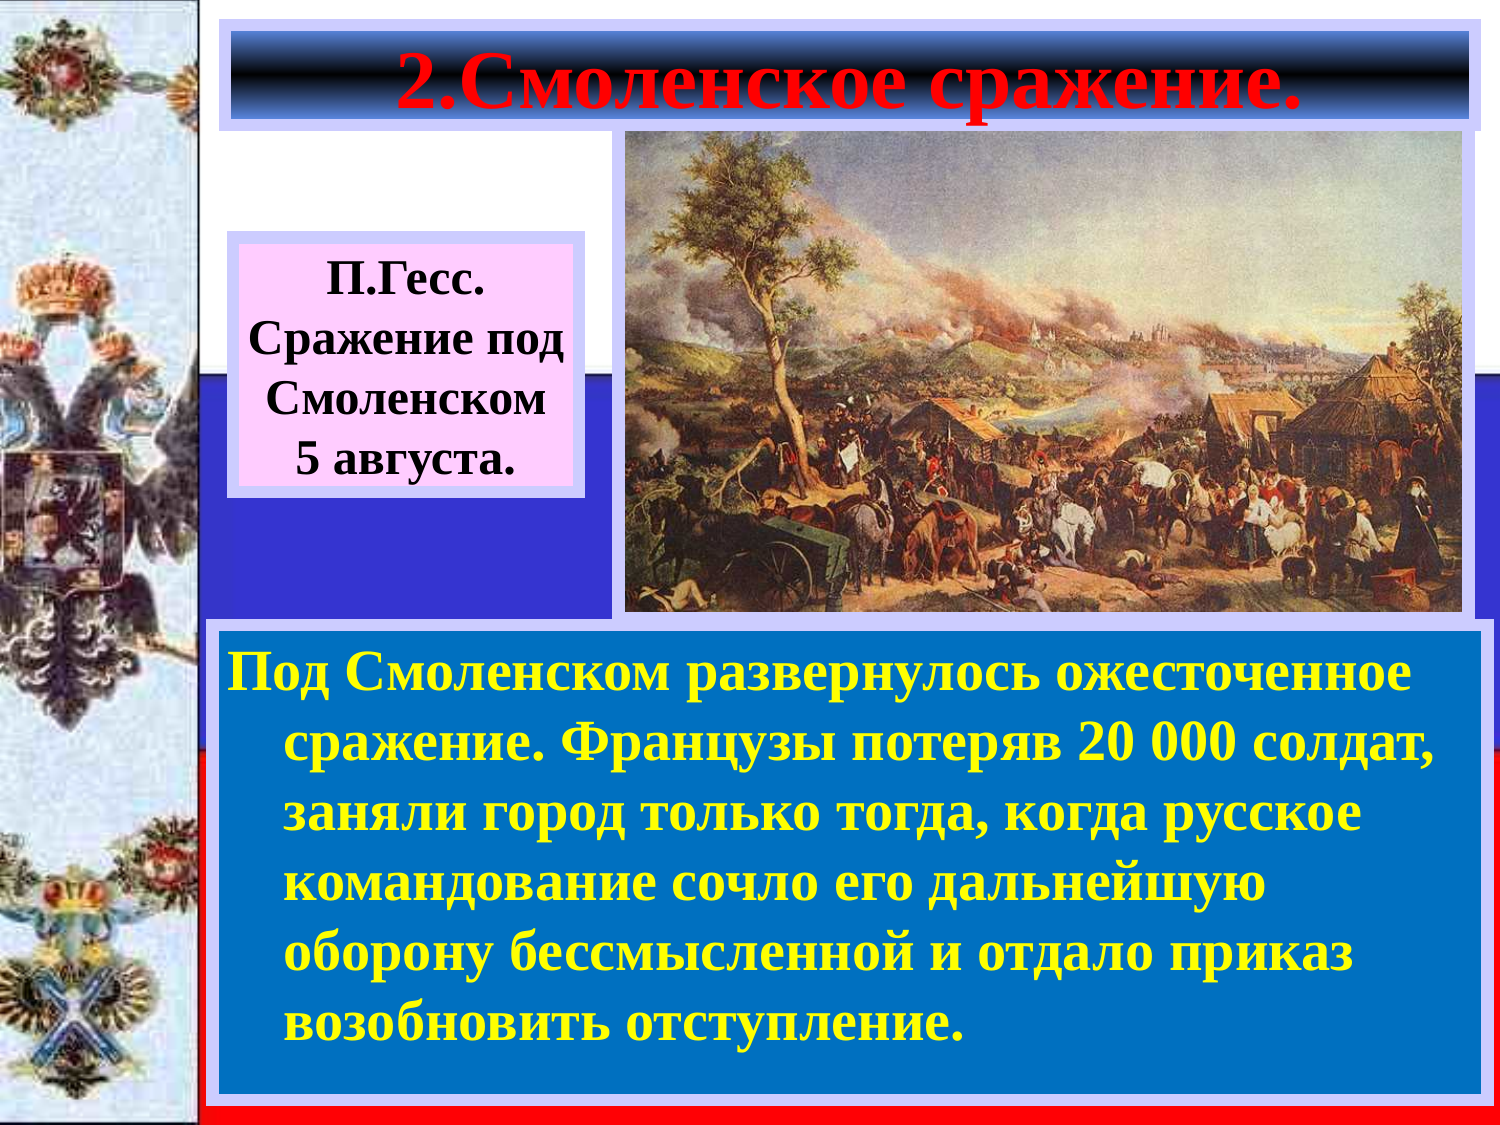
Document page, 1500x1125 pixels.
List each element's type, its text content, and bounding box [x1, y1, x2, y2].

text_box П.Гесс. Сражение под Смоленском 5 августа. [232, 237, 579, 493]
list Под Смоленском развернулось ожесточенное сражение. Французы потеряв 20 000 солдат, заняли город только тогда, когда русское командование сочло его дальнейшую оборону бессмысленной и отдало приказ возобновить отступление. [212, 624, 1488, 1101]
picture [0, 0, 1500, 1125]
title 2.Смоленское сражение. [224, 24, 1476, 126]
